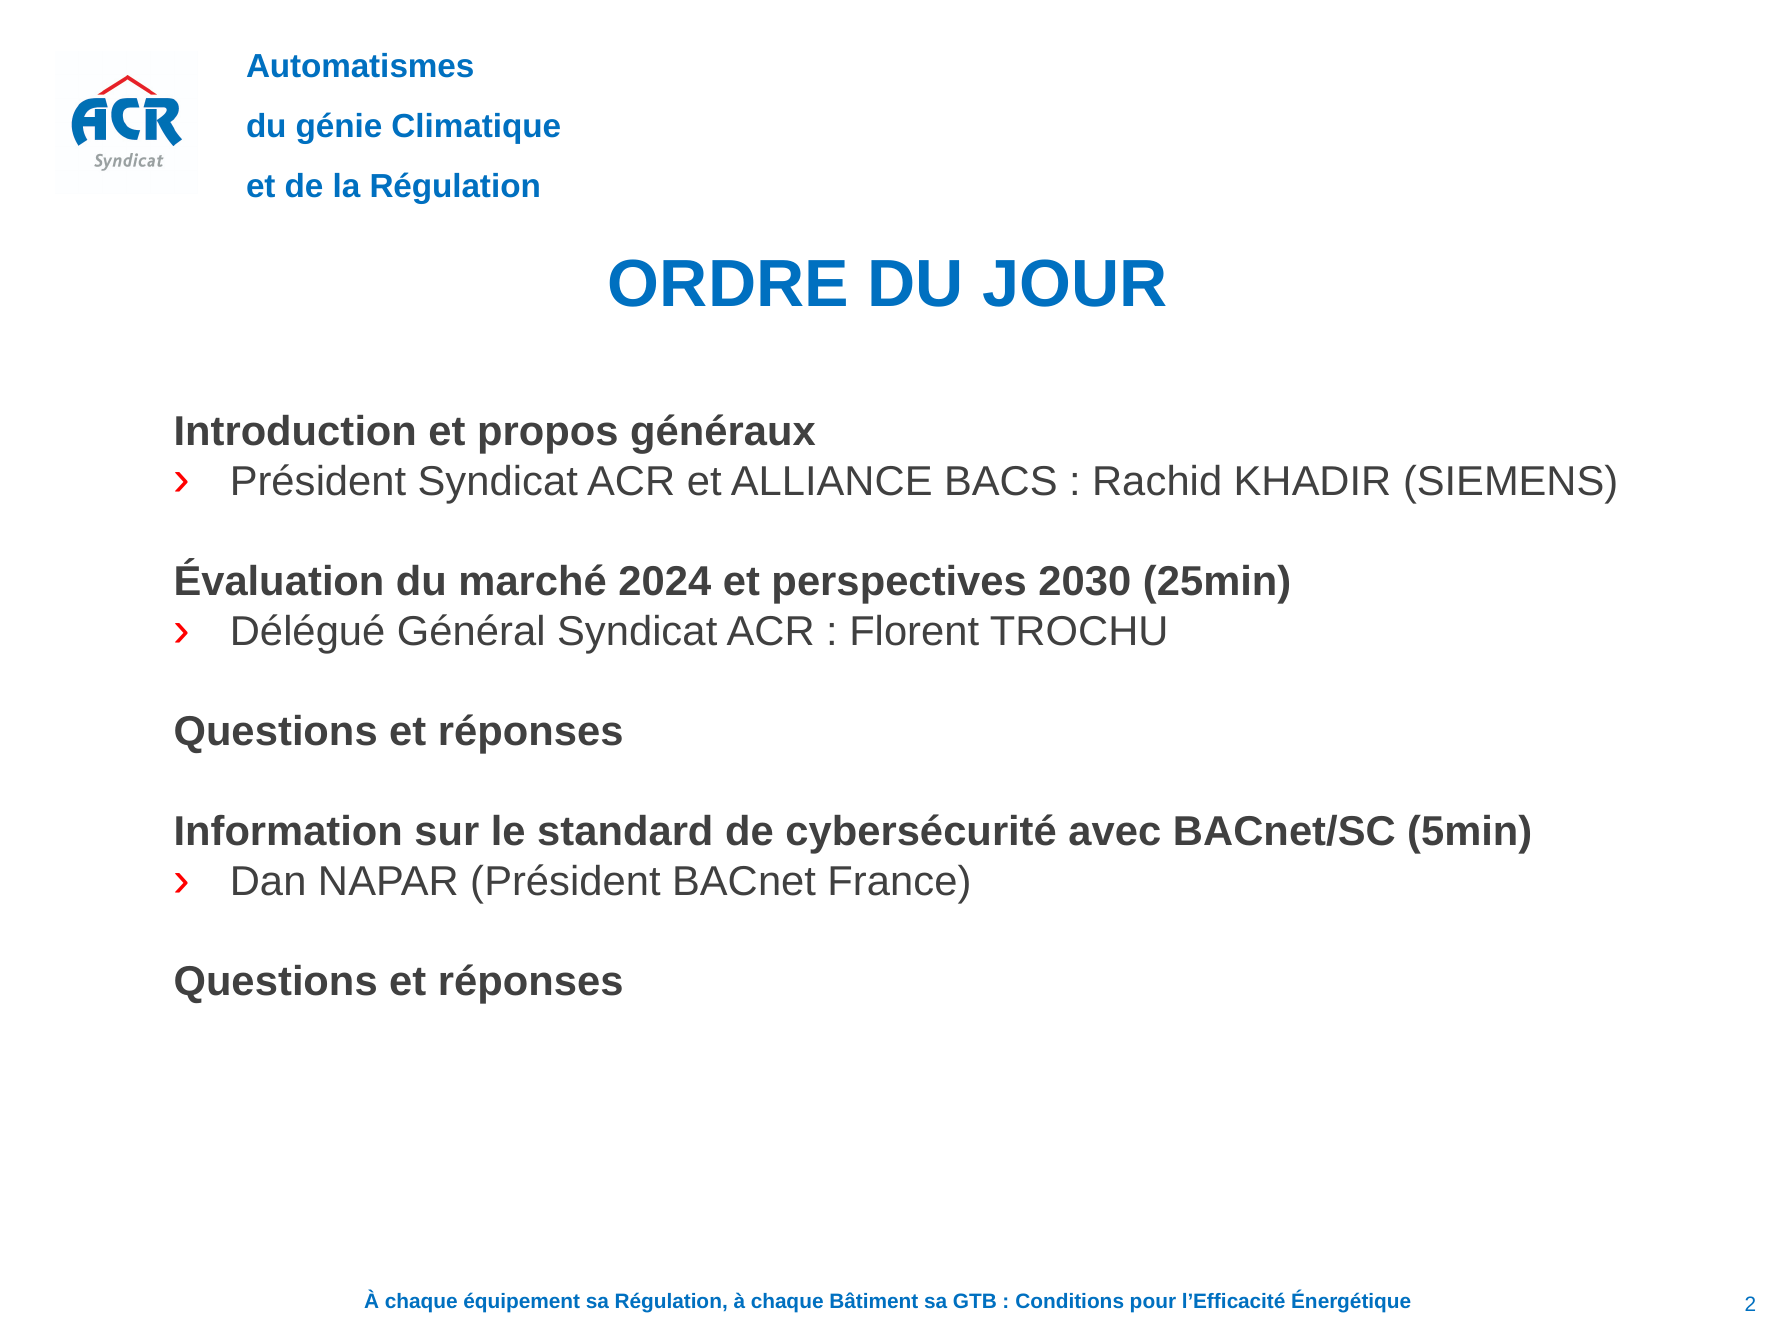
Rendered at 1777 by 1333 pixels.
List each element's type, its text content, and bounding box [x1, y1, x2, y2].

text_box Introduction et propos généraux Président Syndicat ACR et ALLIANCE BACS : Rachid KHADIR (SIEMENS) Évaluation du marché 2024 et perspectives 2030 (25min) Délégué Général Syndicat ACR : Florent TROCHU Questions et réponses Information sur le standard de cybersécurité avec BACnet/SC (5min) Dan NAPAR (Président BACnet France) Questions et réponses [155, 394, 1656, 1222]
title ORDRE DU JOUR [0, 217, 1776, 342]
picture [55, 51, 198, 194]
